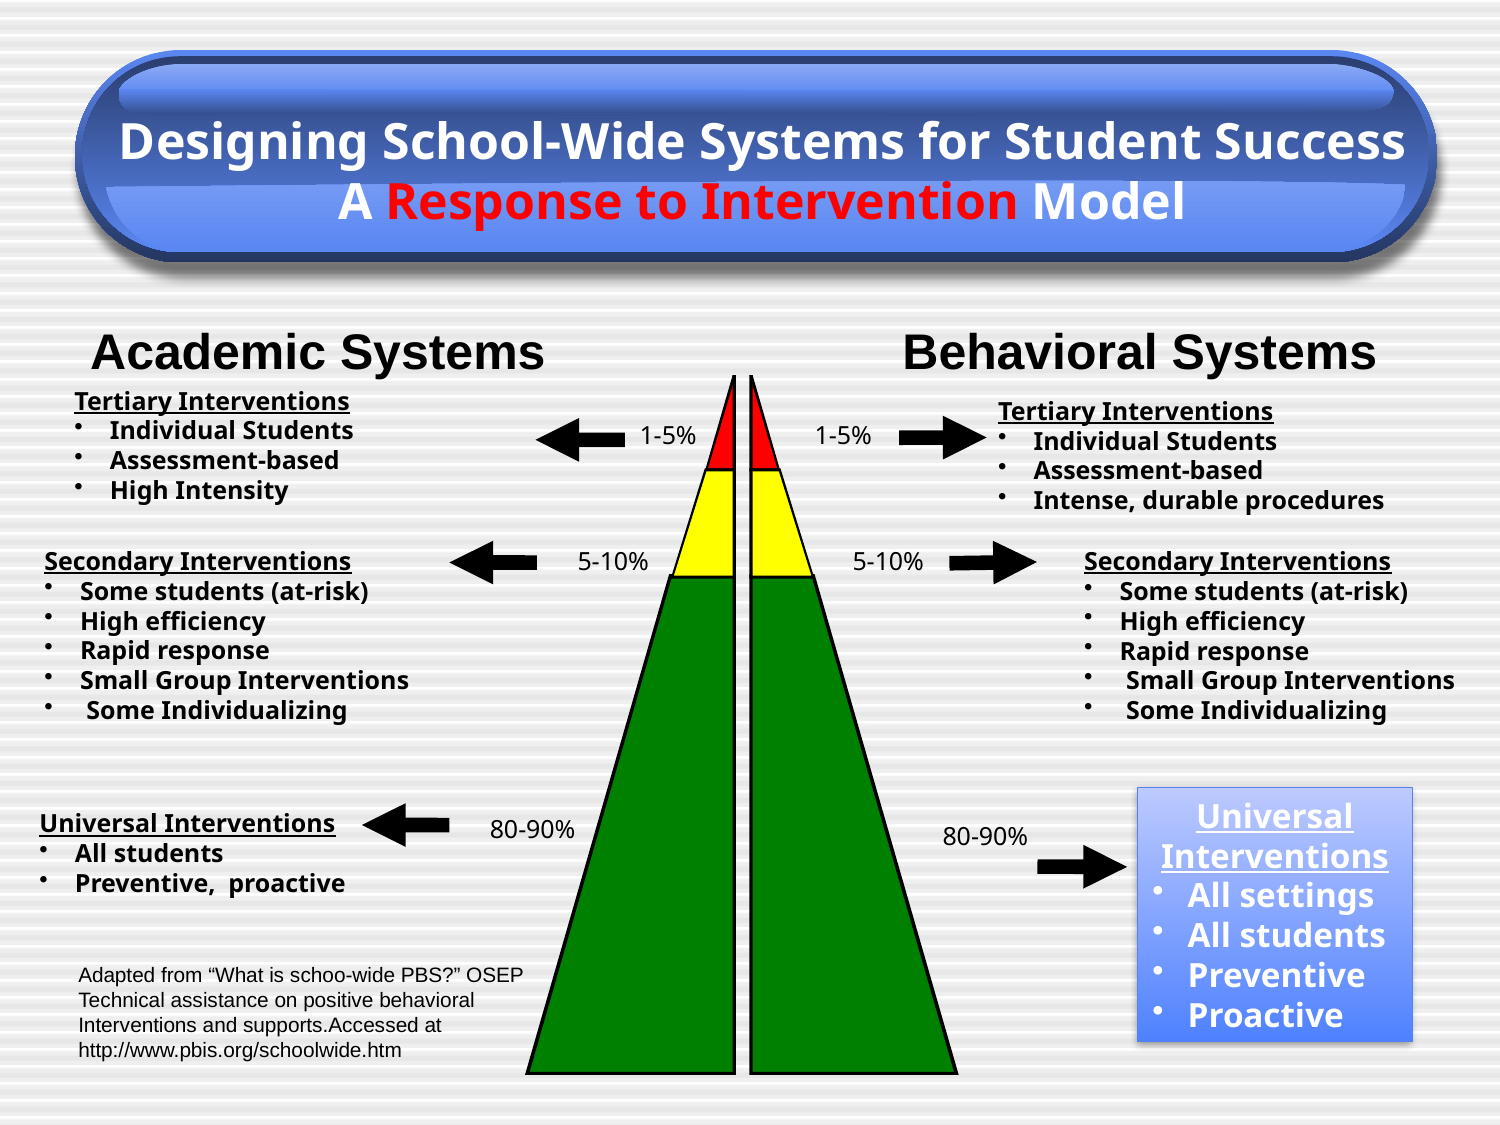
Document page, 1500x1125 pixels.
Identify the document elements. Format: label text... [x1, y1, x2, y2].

text_box Behavioral Systems [887, 312, 1393, 388]
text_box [966, 537, 1454, 763]
text_box Designing School-Wide Systems for Student Success A Response to Intervention Model [87, 162, 1438, 238]
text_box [62, 377, 520, 513]
text_box 80-90% [966, 812, 1032, 858]
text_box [36, 799, 450, 906]
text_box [749, 374, 961, 1076]
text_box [966, 387, 1385, 523]
text_box Academic Systems [75, 312, 561, 375]
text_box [49, 537, 519, 793]
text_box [524, 374, 738, 1076]
picture [0, 0, 1500, 1125]
text_box 80-90% [475, 806, 519, 851]
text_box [1037, 787, 1413, 1046]
text_box Adapted from “What is schoo-wide PBS?” OSEP Technical assistance on positive behavioral Interventions and supports.Accessed at http://www.pbis.org/schoolwide.htm [63, 954, 519, 1069]
